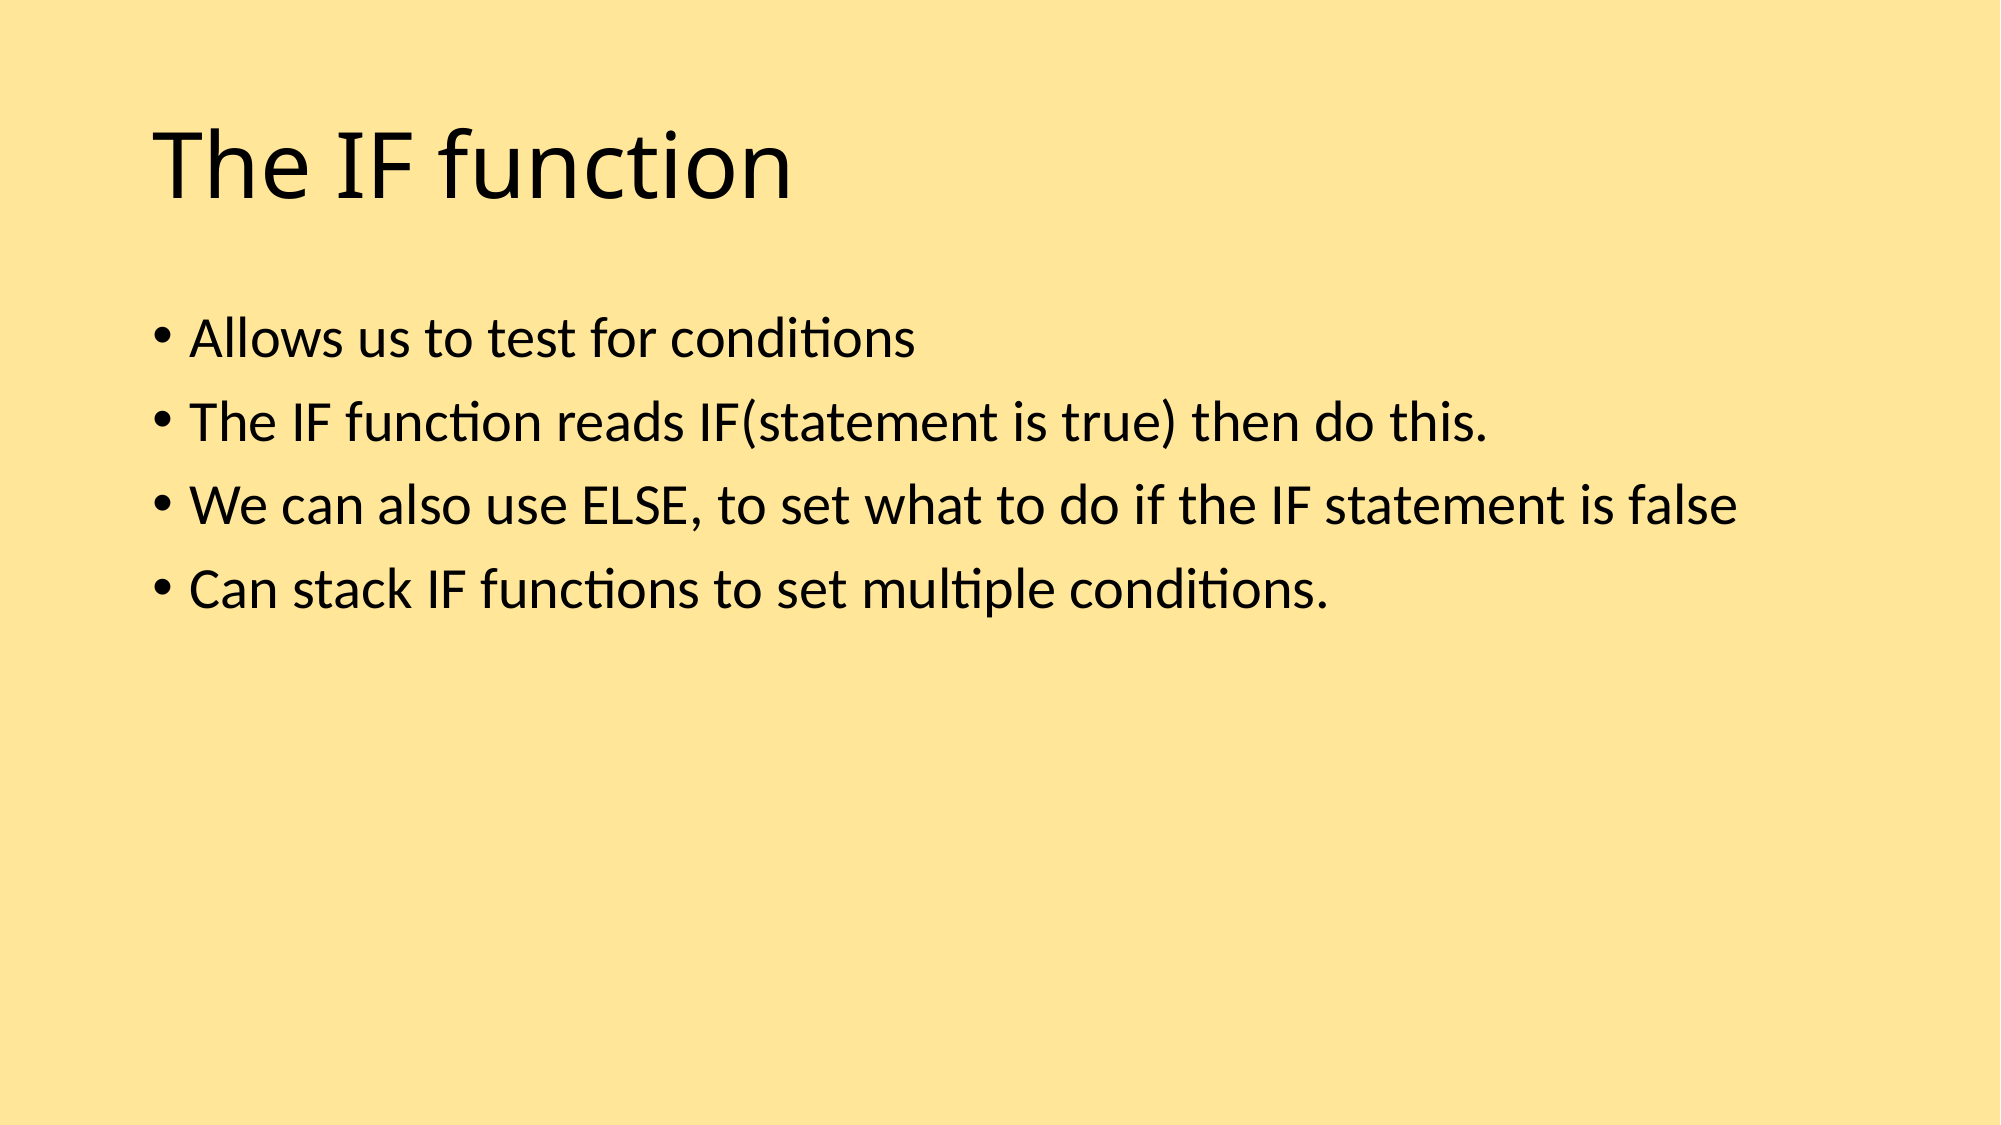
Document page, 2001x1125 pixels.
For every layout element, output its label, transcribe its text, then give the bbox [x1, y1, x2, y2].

title The IF function [137, 59, 1863, 278]
list Allows us to test for conditions The IF function reads IF(statement is true) then do this. We can also use ELSE, to set what to do if the IF statement is false Can stack IF functions to set multiple conditions. [137, 299, 1863, 1014]
